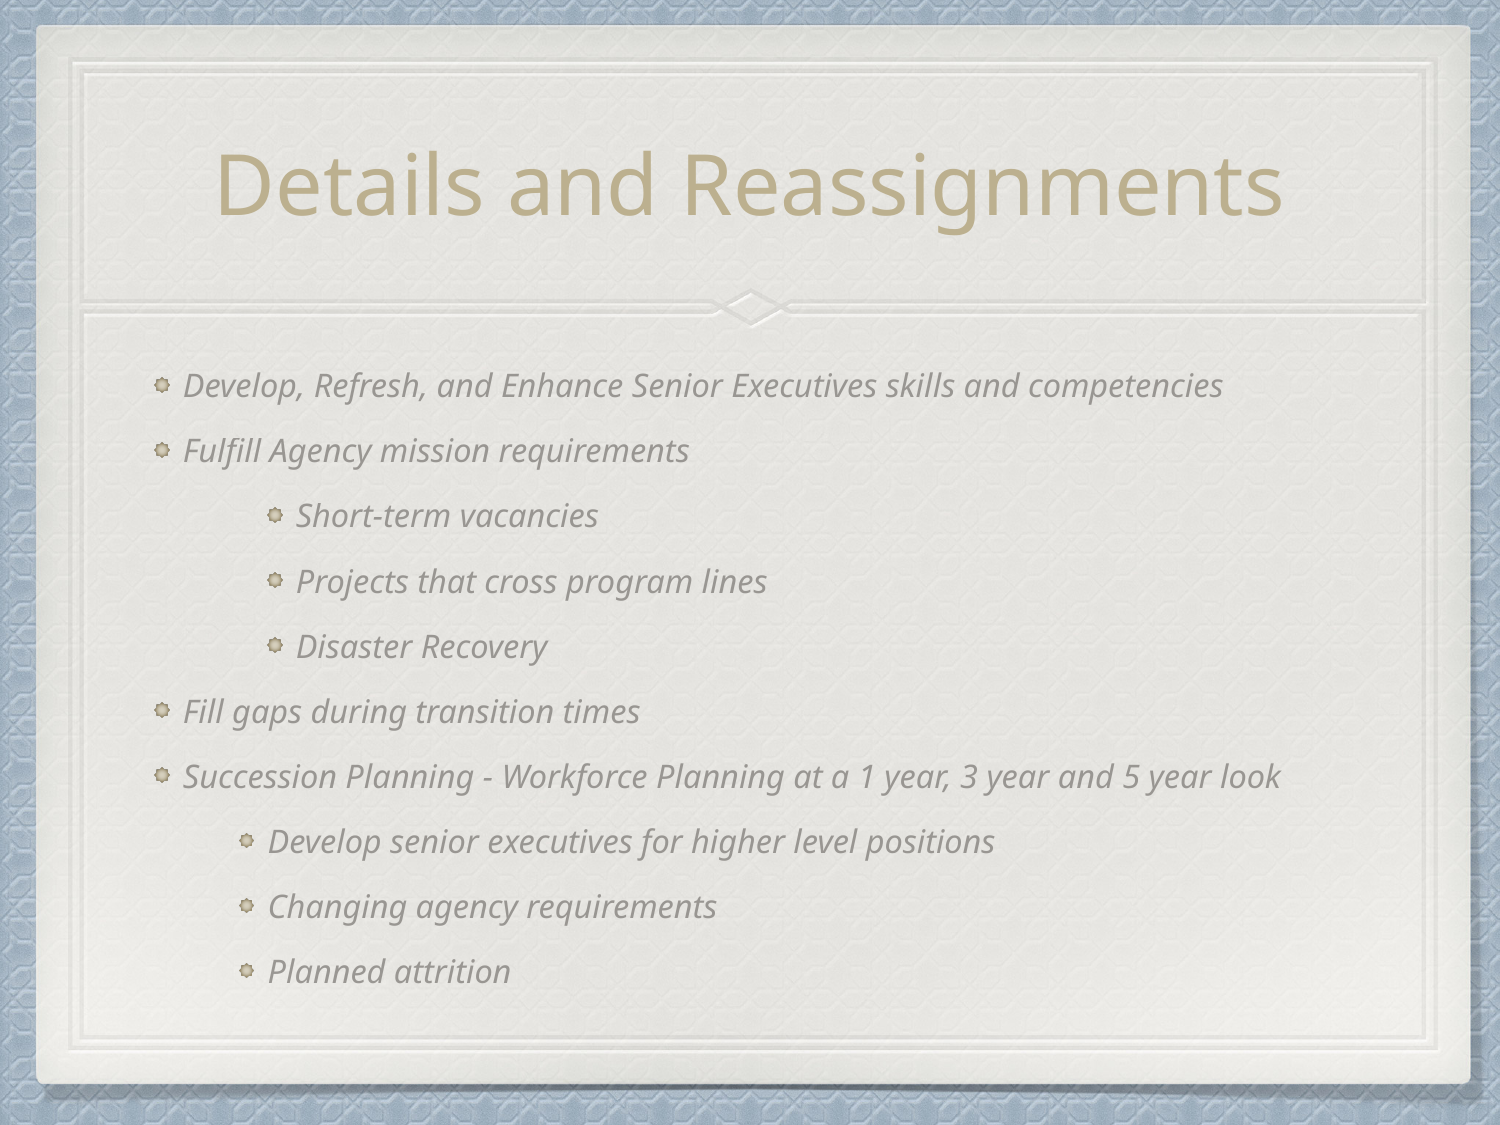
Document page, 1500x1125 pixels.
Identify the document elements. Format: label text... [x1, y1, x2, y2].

list Develop, Refresh, and Enhance Senior Executives skills and competencies Fulfill Agency mission requirements Short-term vacancies Projects that cross program lines Disaster Recovery Fill gaps during transition times Succession Planning - Workforce Planning at a 1 year, 3 year and 5 year look Develop senior executives for higher level positions Changing agency requirements Planned attrition [145, 343, 1354, 1004]
title Details and Reassignments [145, 85, 1354, 278]
picture [0, 0, 1500, 1125]
